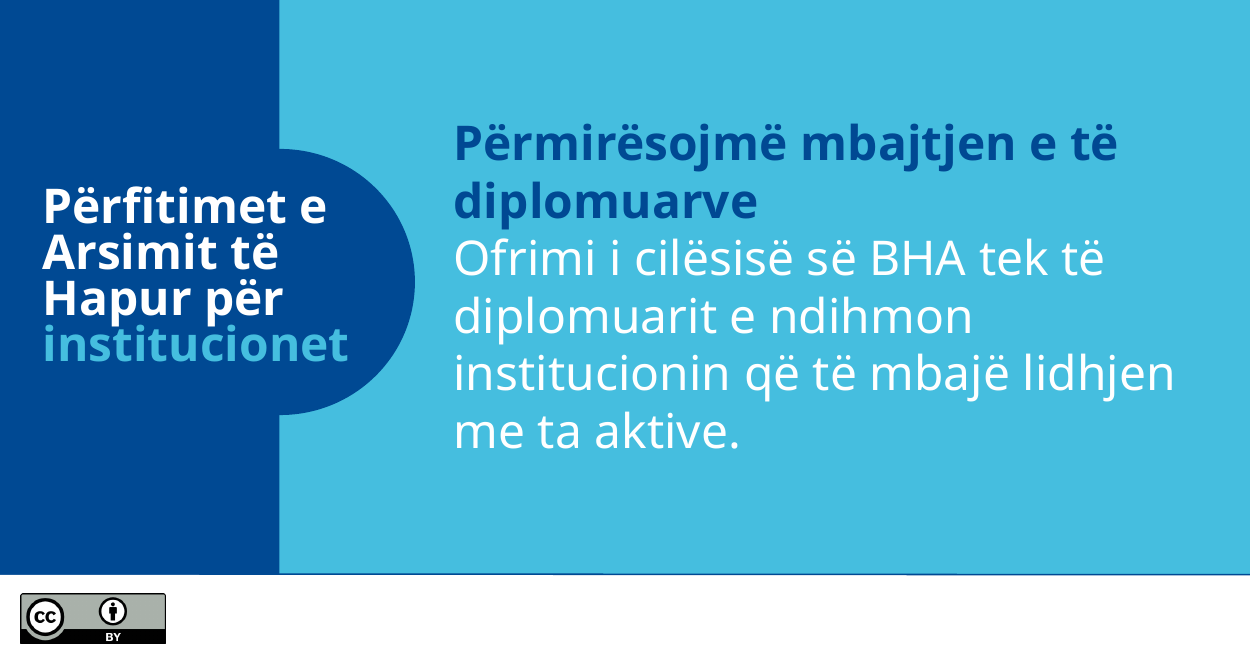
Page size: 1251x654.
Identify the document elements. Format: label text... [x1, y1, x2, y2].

text_box Përfitimet e Arsimit të Hapur për institucionet [27, 171, 382, 386]
text_box [206, 148, 355, 171]
text_box [0, 0, 280, 573]
text_box [196, 386, 365, 416]
text_box [0, 582, 1250, 654]
text_box [382, 194, 415, 370]
text_box Përmirësojmë mbajtjen e të diplomuarve Ofrimi i cilësisë së BHA tek të diplomuarit e ndihmon institucionin që të mbajë lidhjen me ta aktive. [438, 97, 1233, 473]
picture [20, 592, 166, 645]
